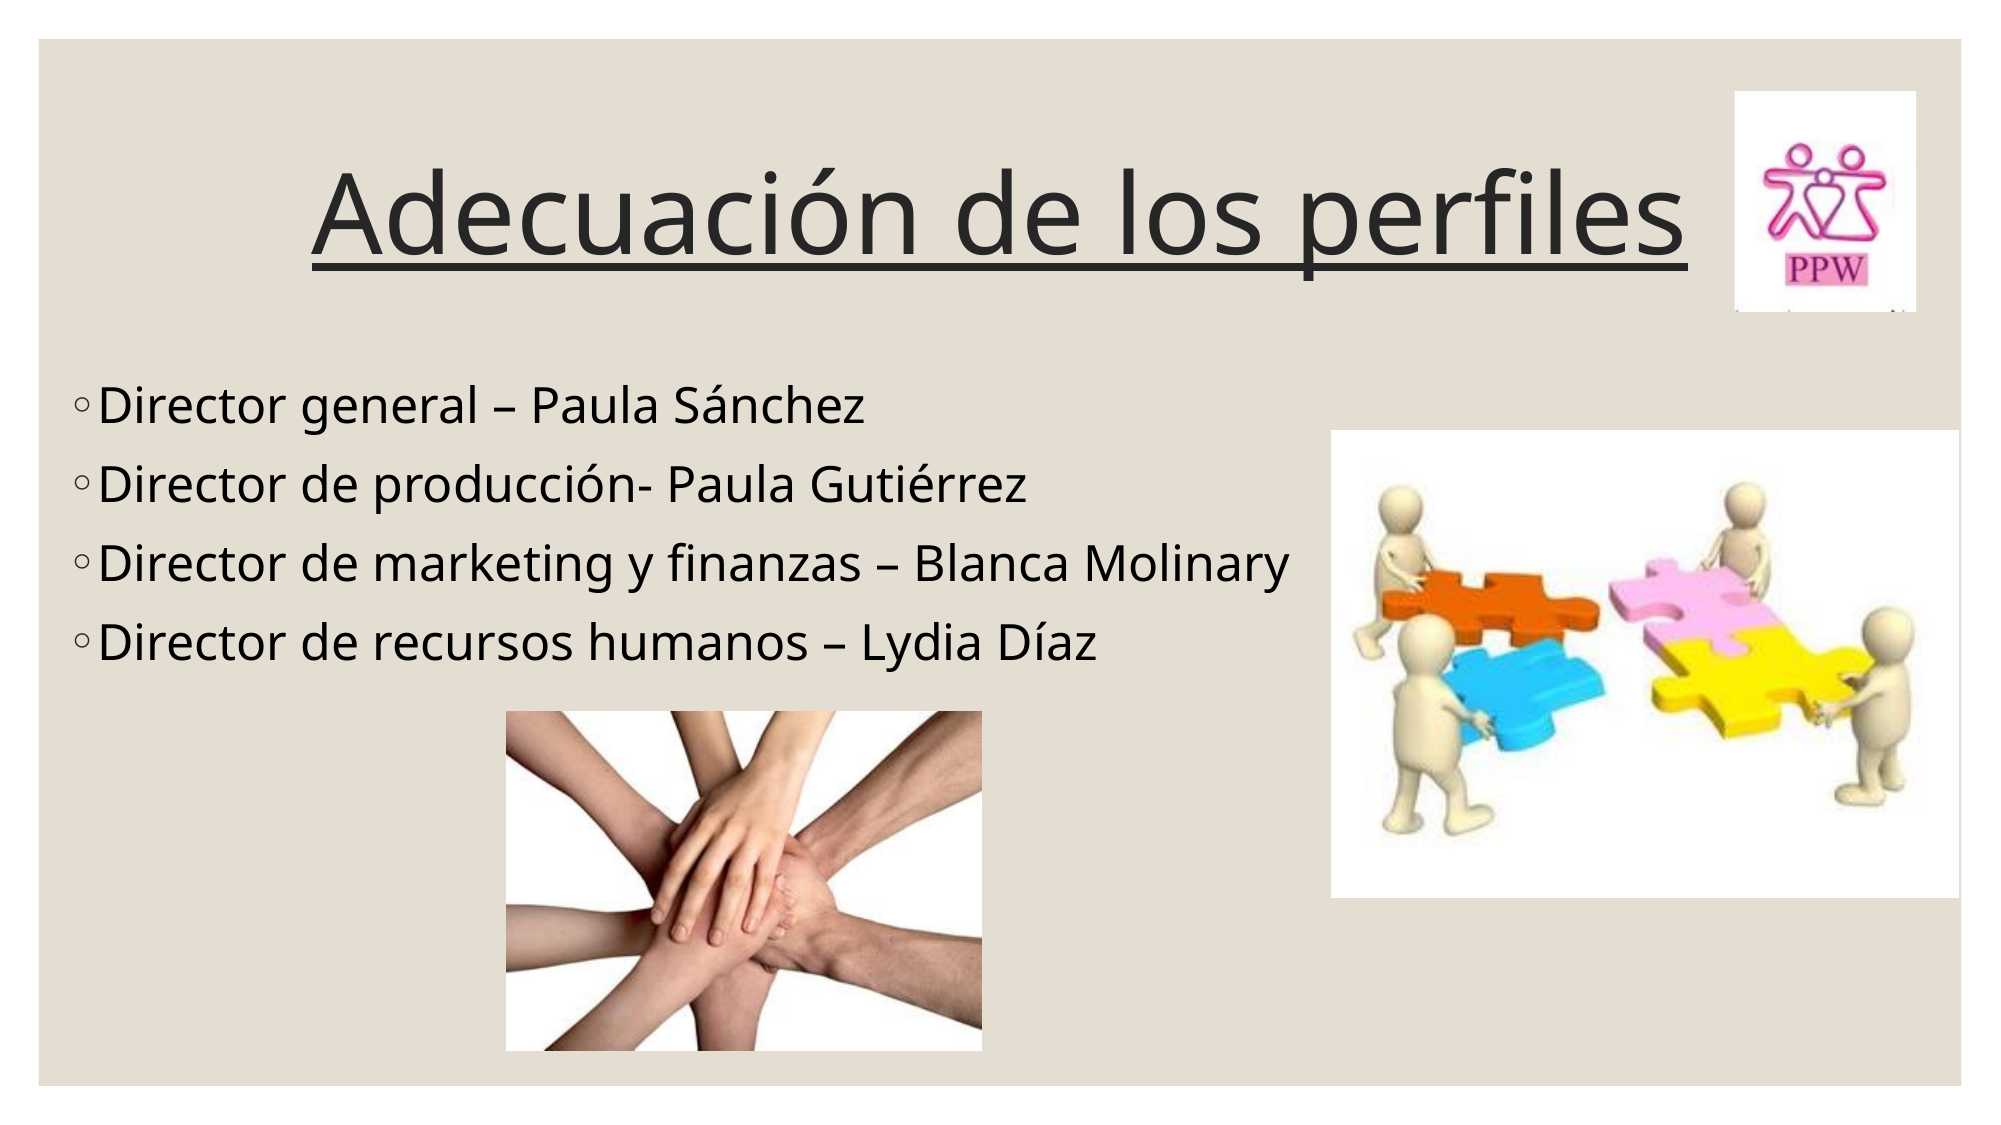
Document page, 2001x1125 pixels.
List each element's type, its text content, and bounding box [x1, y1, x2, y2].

picture [505, 710, 983, 1051]
picture [1734, 91, 1917, 313]
list Director general – Paula Sánchez Director de producción- Paula Gutiérrez Director de marketing y finanzas – Blanca Molinary Director de recursos humanos – Lydia Díaz [52, 366, 1505, 1012]
picture [1331, 430, 1959, 898]
title Adecuación de los perfiles [174, 105, 1825, 331]
